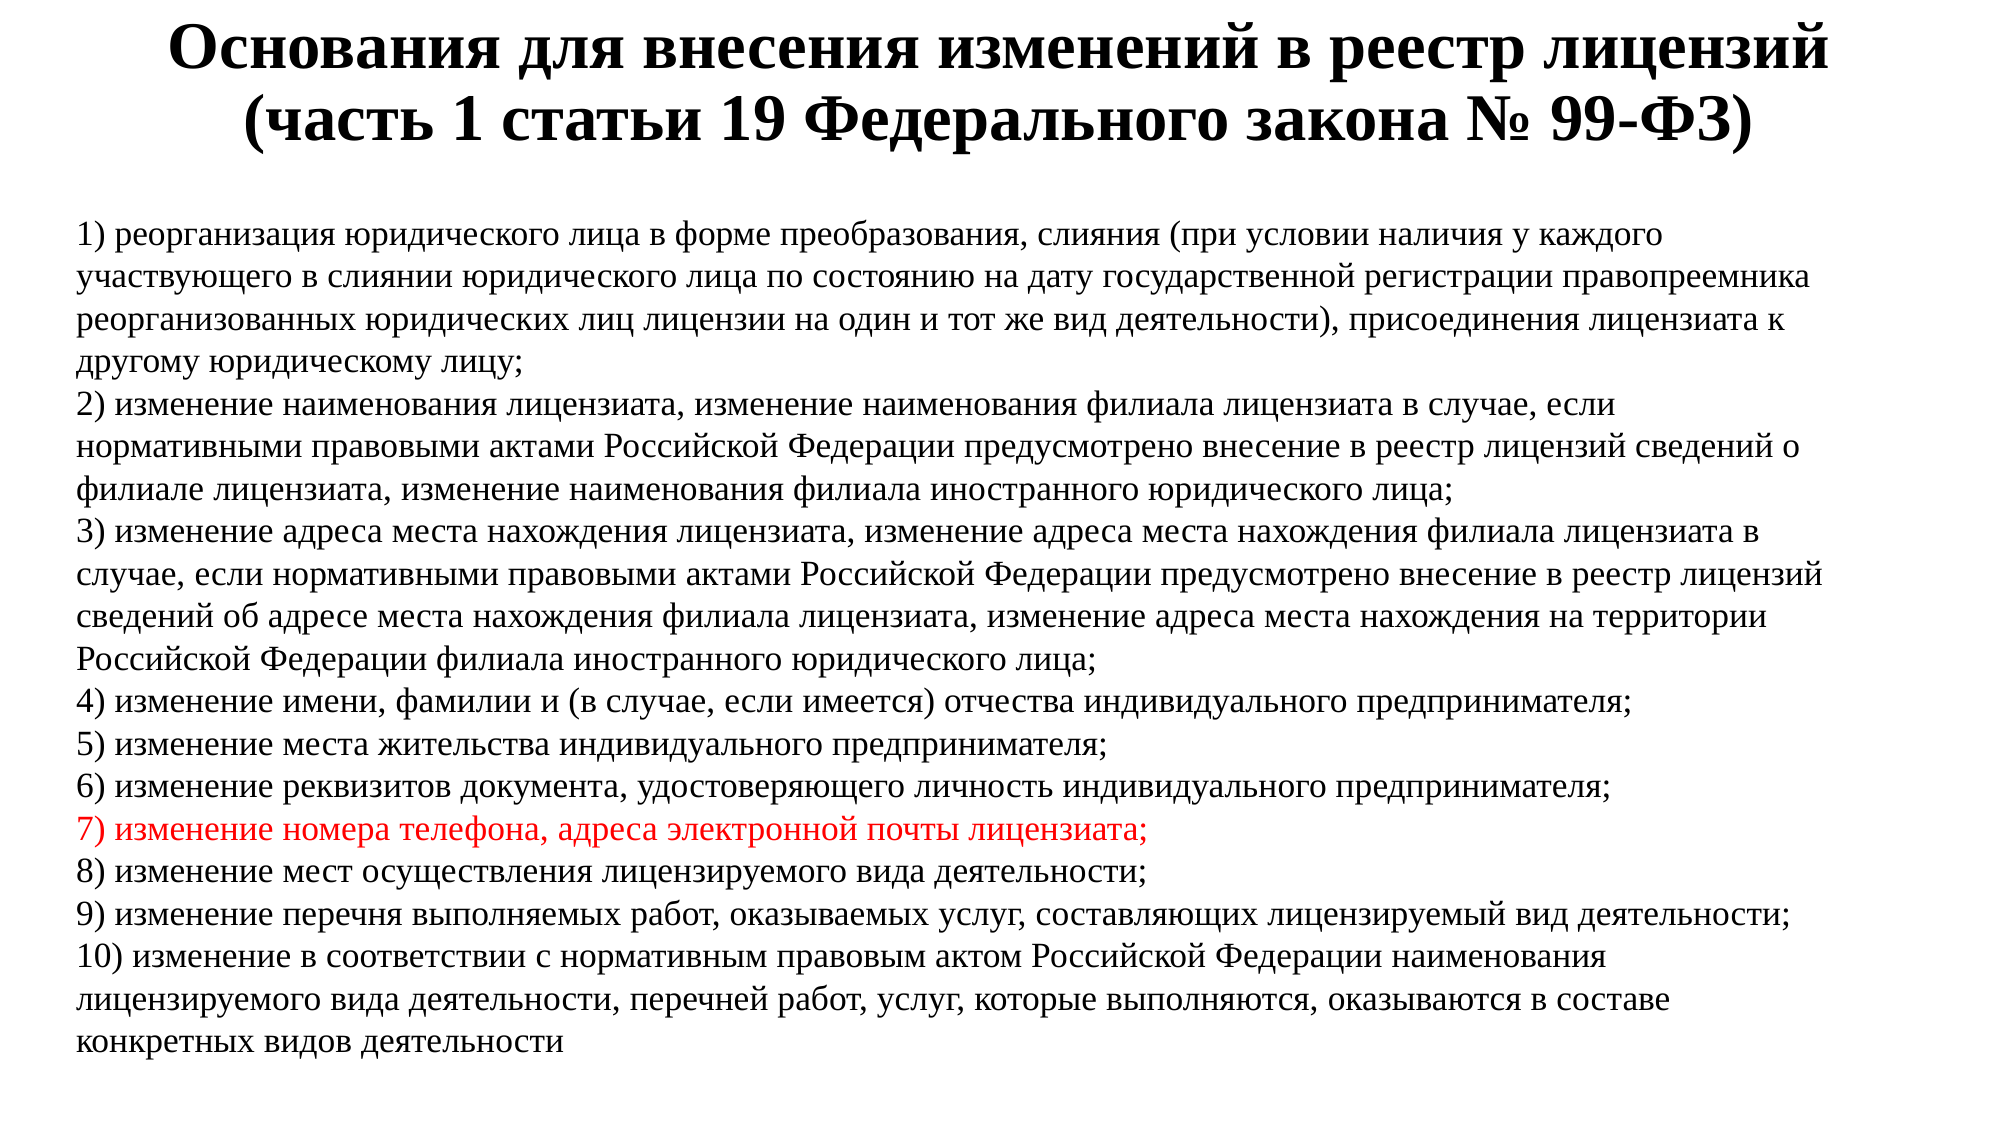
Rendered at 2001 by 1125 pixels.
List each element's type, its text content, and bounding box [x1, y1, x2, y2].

title Основания для внесения изменений в реестр лицензий (часть 1 статьи 19 Федерального закона № 99-ФЗ) [137, 0, 1863, 167]
text_box 1) реорганизация юридического лица в форме преобразования, слияния (при условии наличия у каждого участвующего в слиянии юридического лица по состоянию на дату государственной регистрации правопреемника реорганизованных юридических лиц лицензии на один и тот же вид деятельности), присоединения лицензиата к другому юридическому лицу; 2) изменение наименования лицензиата, изменение наименования филиала лицензиата в случае, если нормативными правовыми актами Российской Федерации предусмотрено внесение в реестр лицензий сведений о филиале лицензиата, изменение наименования филиала иностранного юридического лица; 3) изменение адреса места нахождения лицензиата, изменение адреса места нахождения филиала лицензиата в случае, если нормативными правовыми актами Российской Федерации предусмотрено внесение в реестр лицензий сведений об адресе места нахождения филиала лицензиата, изменение адреса места нахождения на территории Российской Федерации филиала иностранного юридического лица; 4) изменение имени, фамилии и (в случае, если имеется) отчества индивидуального предпринимателя; 5) изменение места жительства индивидуального предпринимателя; 6) изменение реквизитов документа, удостоверяющего личность индивидуального предпринимателя; 7) изменение номера телефона, адреса электронной почты лицензиата; 8) изменение мест осуществления лицензируемого вида деятельности; 9) изменение перечня выполняемых работ, оказываемых услуг, составляющих лицензируемый вид деятельности; 10) изменение в соответствии с нормативным правовым актом Российской Федерации наименования лицензируемого вида деятельности, перечней работ, услуг, которые выполняются, оказываются в составе конкретных видов деятельности [61, 202, 1863, 1068]
